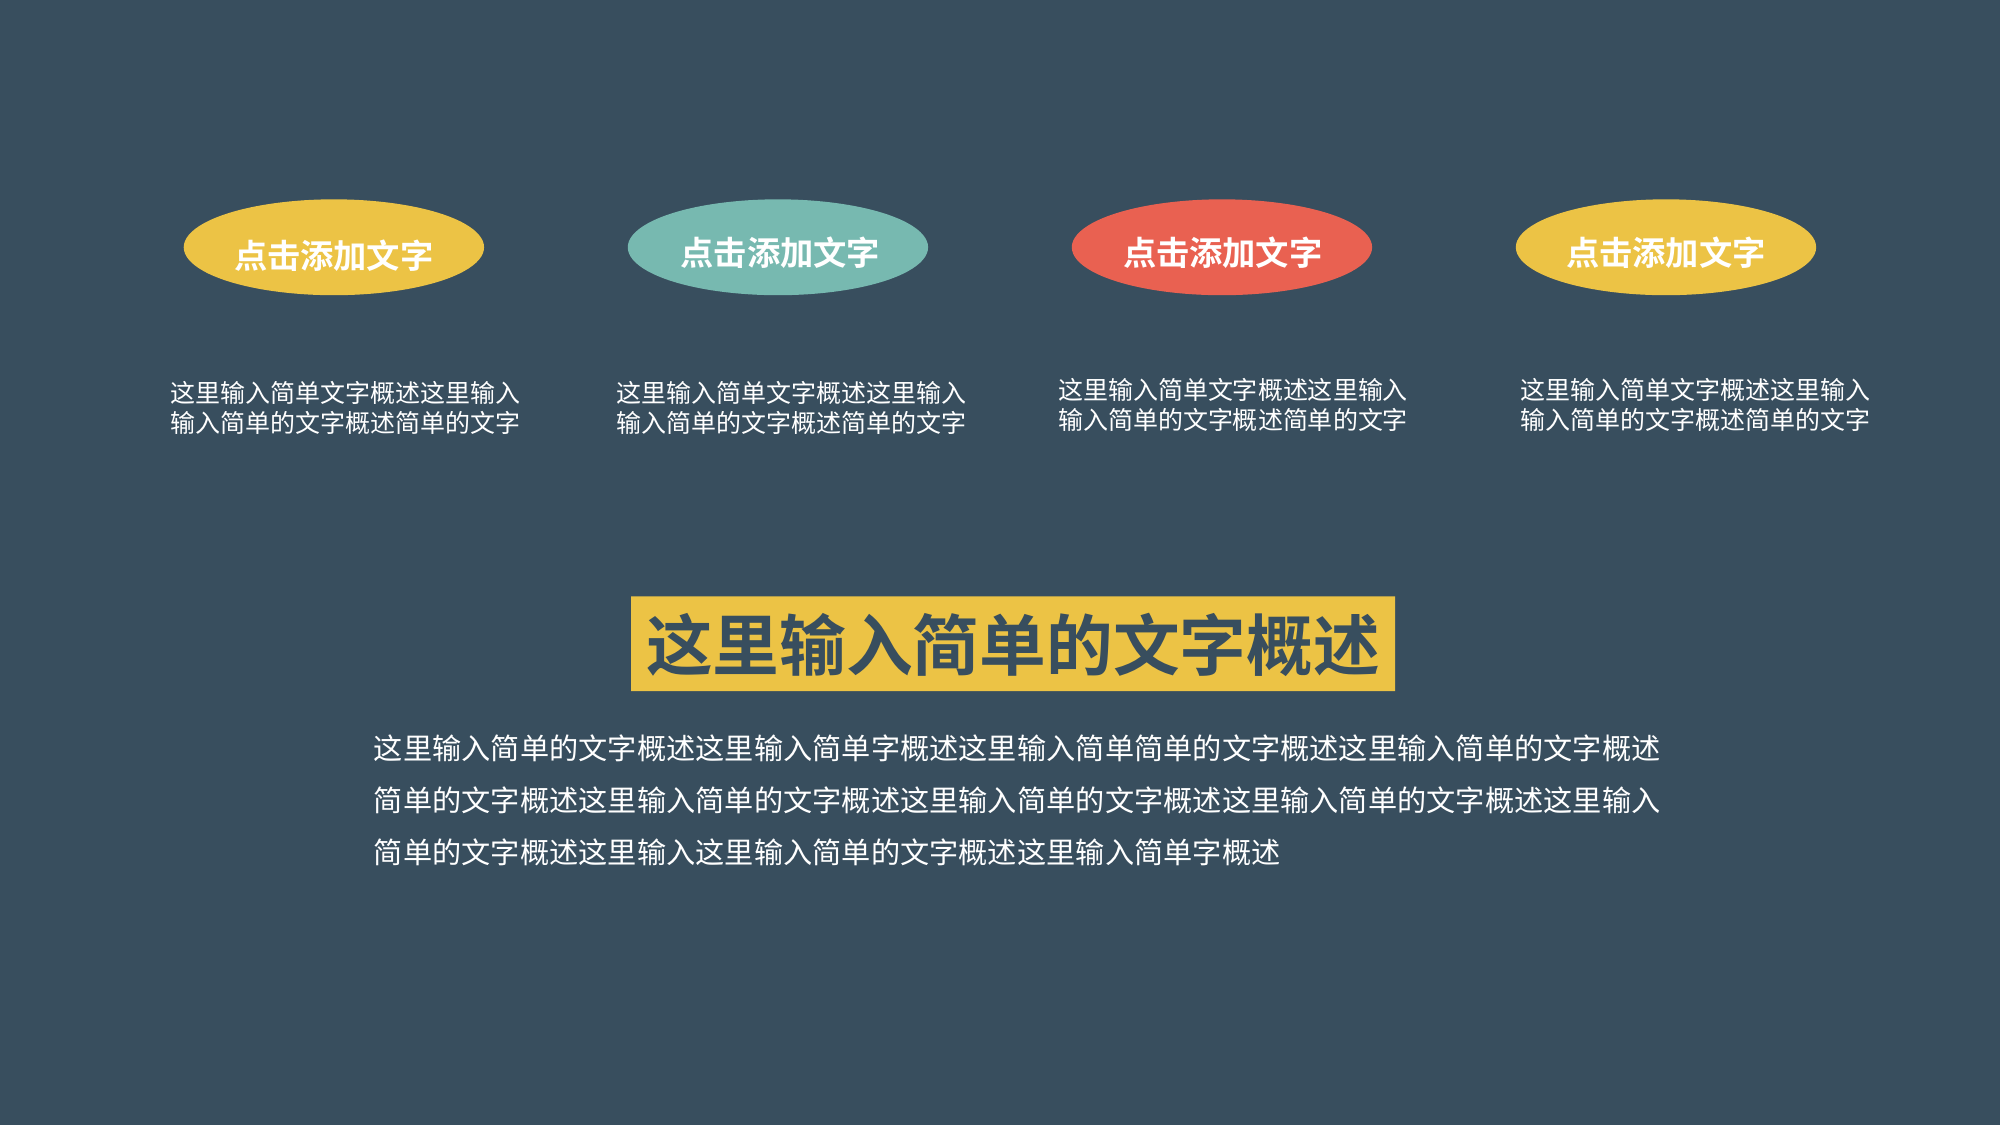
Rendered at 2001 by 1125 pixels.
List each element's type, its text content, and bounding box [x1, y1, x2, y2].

text_box 这里输入简单文字概述这里输入 输入简单的文字概述简单的文字 [1505, 367, 1963, 443]
text_box 这里输入简单的文字概述这里输入简单字概述这里输入简单简单的文字概述这里输入简单的文字概述简单的文字概述这里输入简单的文字概述这里输入简单的文字概述这里输入简单的文字概述这里输入简单的文字概述这里输入这里输入简单的文字概述这里输入简单字概述 [359, 705, 1679, 878]
text_box 点击添加文字 [639, 204, 922, 280]
text_box [1553, 280, 1779, 297]
text_box [230, 283, 438, 297]
text_box [1109, 280, 1335, 297]
text_box [1364, 230, 1374, 265]
text_box [1150, 198, 1294, 204]
text_box [1070, 228, 1082, 266]
text_box 这里输入简单文字概述这里输入 输入简单的文字概述简单的文字 [1043, 367, 1501, 443]
text_box [475, 229, 486, 265]
text_box 这里输入简单文字概述这里输入 输入简单的文字概述简单的文字 [155, 370, 602, 445]
text_box [247, 198, 421, 207]
text_box [1514, 229, 1525, 266]
text_box 点击添加文字 [1525, 204, 1807, 280]
text_box 点击添加文字 [1082, 204, 1364, 280]
text_box [922, 232, 930, 263]
text_box [182, 229, 193, 266]
text_box 这里输入简单的文字概述 [631, 596, 1396, 692]
text_box [1594, 198, 1738, 204]
text_box 点击添加文字 [193, 207, 475, 283]
text_box 这里输入简单文字概述这里输入 输入简单的文字概述简单的文字 [602, 370, 1059, 445]
text_box [706, 198, 850, 204]
text_box [665, 280, 891, 297]
text_box [626, 227, 639, 267]
text_box [1807, 229, 1818, 266]
